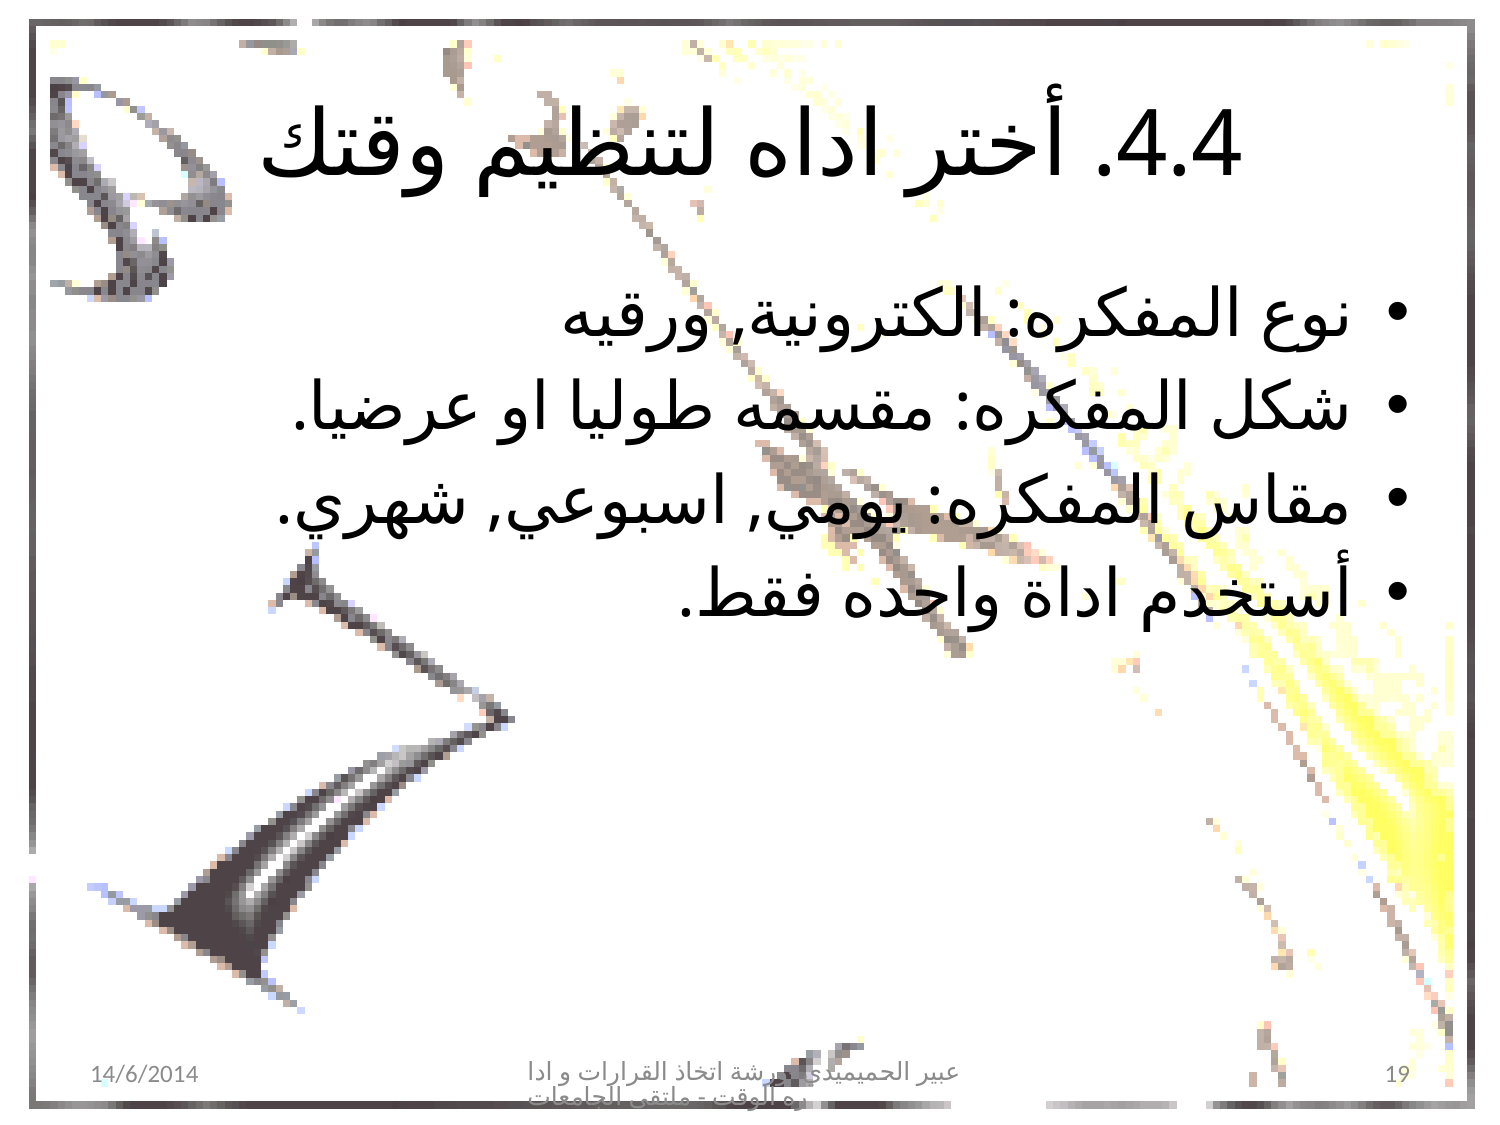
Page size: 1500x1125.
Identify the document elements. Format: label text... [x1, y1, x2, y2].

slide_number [75, 1042, 425, 1103]
list نوع المفكره: الكترونية, ورقيه شكل المفكره: مقسمه طوليا او عرضيا. مقاس المفكره: يومي, اسبوعي, شهري. أستخدم اداة واحده فقط. [75, 262, 1425, 1005]
footer عبير الحميميدي -ورشة اتخاذ القرارات و اداره الوقت - ملتقى الجامعات [512, 1042, 988, 1103]
slide_number 19 [1074, 1042, 1425, 1103]
title 4.4. أختر اداه لتنظيم وقتك [75, 45, 1425, 233]
picture [29, 19, 1475, 1109]
